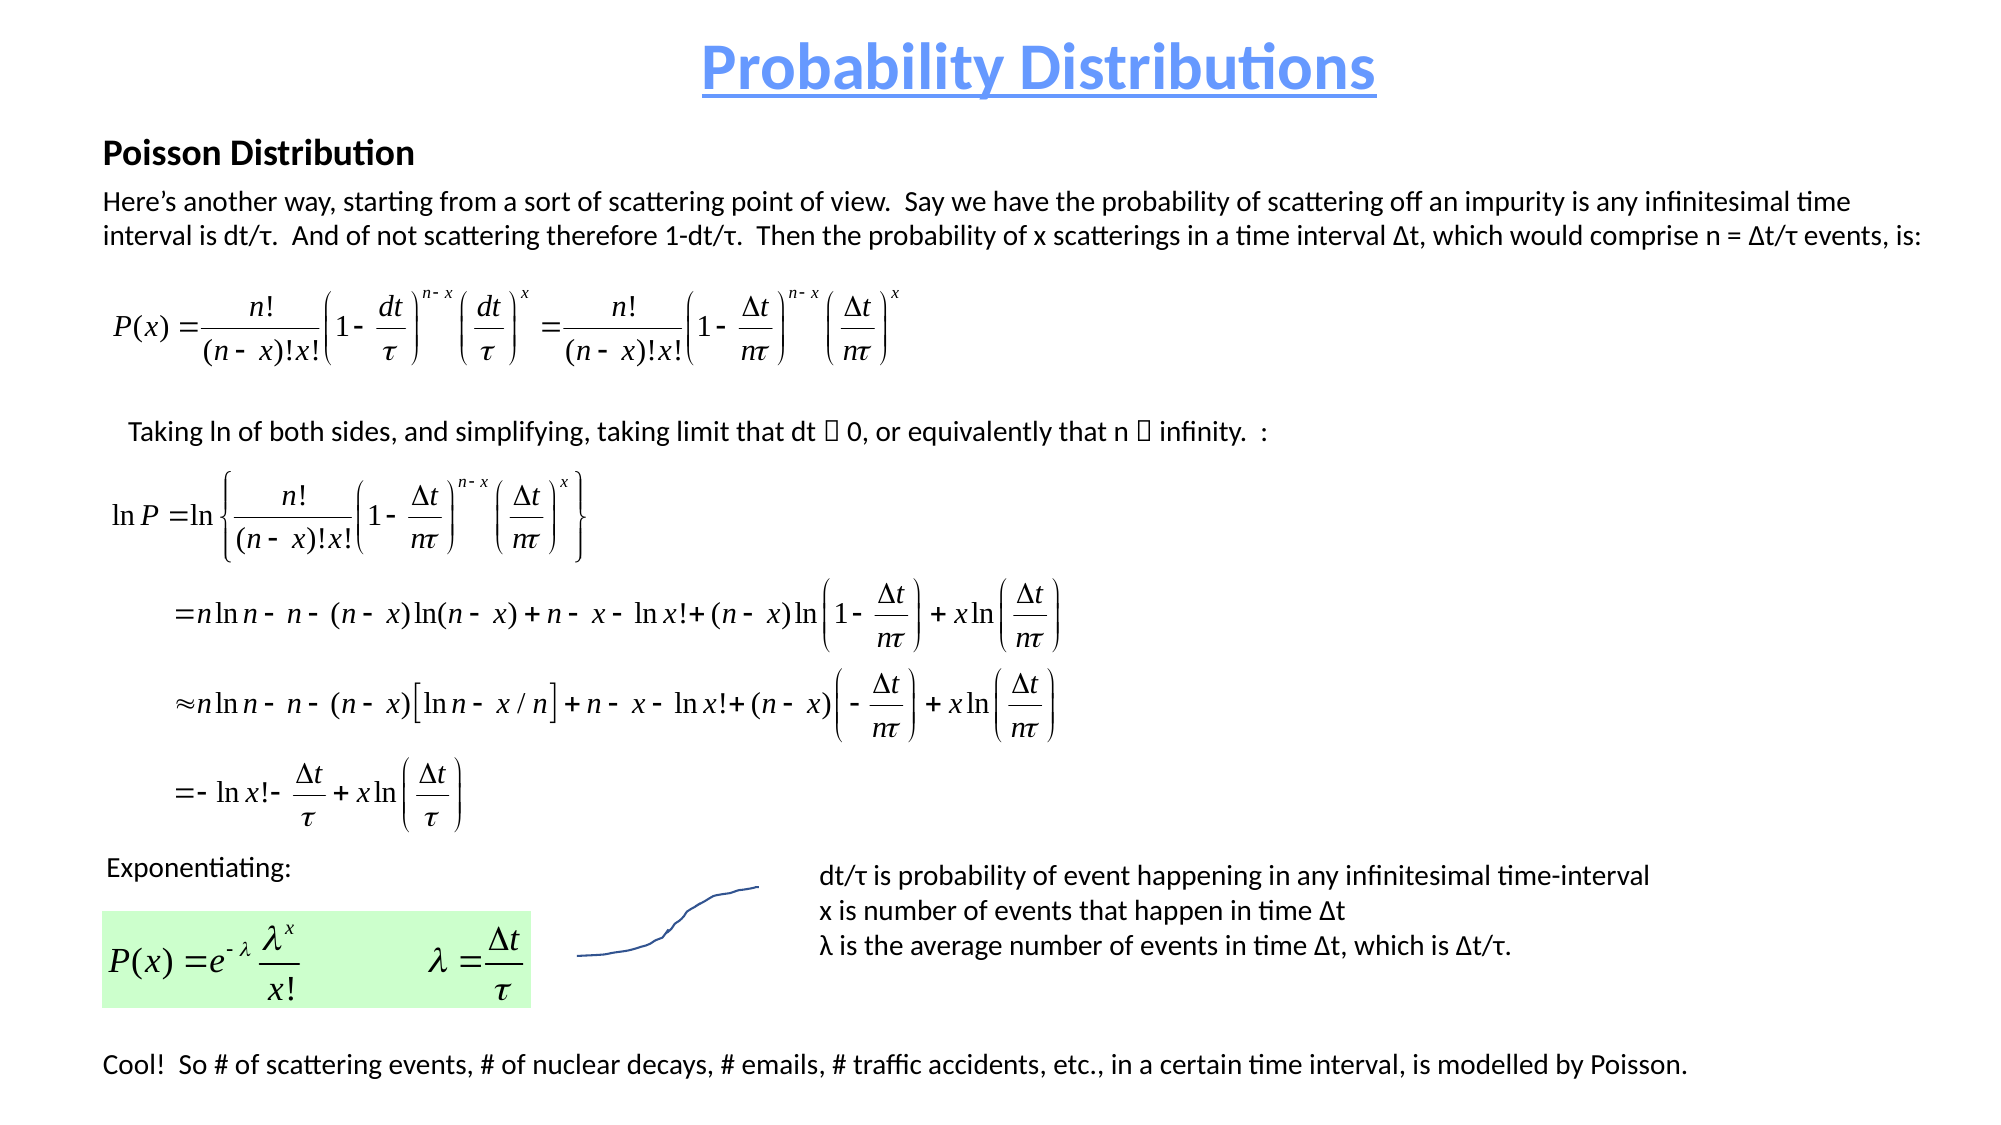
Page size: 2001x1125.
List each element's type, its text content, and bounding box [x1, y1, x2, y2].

text_box Here’s another way, starting from a sort of scattering point of view. Say we have the probability of scattering off an impurity is any infinitesimal time interval is dt/τ. And of not scattering therefore 1-dt/τ. Then the probability of x scatterings in a time interval Δt, which would comprise n = Δt/τ events, is: [88, 174, 1958, 260]
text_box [107, 465, 1069, 839]
text_box [576, 886, 759, 958]
text_box Cool! So # of scattering events, # of nuclear decays, # emails, # traffic accidents, etc., in a certain time interval, is modelled by Poisson. [88, 1037, 1825, 1088]
text_box Probability Distributions [687, 15, 1474, 111]
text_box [107, 277, 907, 375]
text_box dt/τ is probability of event happening in any infinitesimal time-interval x is number of events that happen in time Δt λ is the average number of events in time Δt, which is Δt/τ. [804, 848, 1697, 969]
text_box Exponentiating: [91, 841, 307, 892]
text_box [102, 910, 532, 1008]
text_box Taking ln of both sides, and simplifying, taking limit that dt  0, or equivalently that n  infinity. : [113, 405, 1284, 455]
text_box Poisson Distribution [88, 120, 458, 181]
